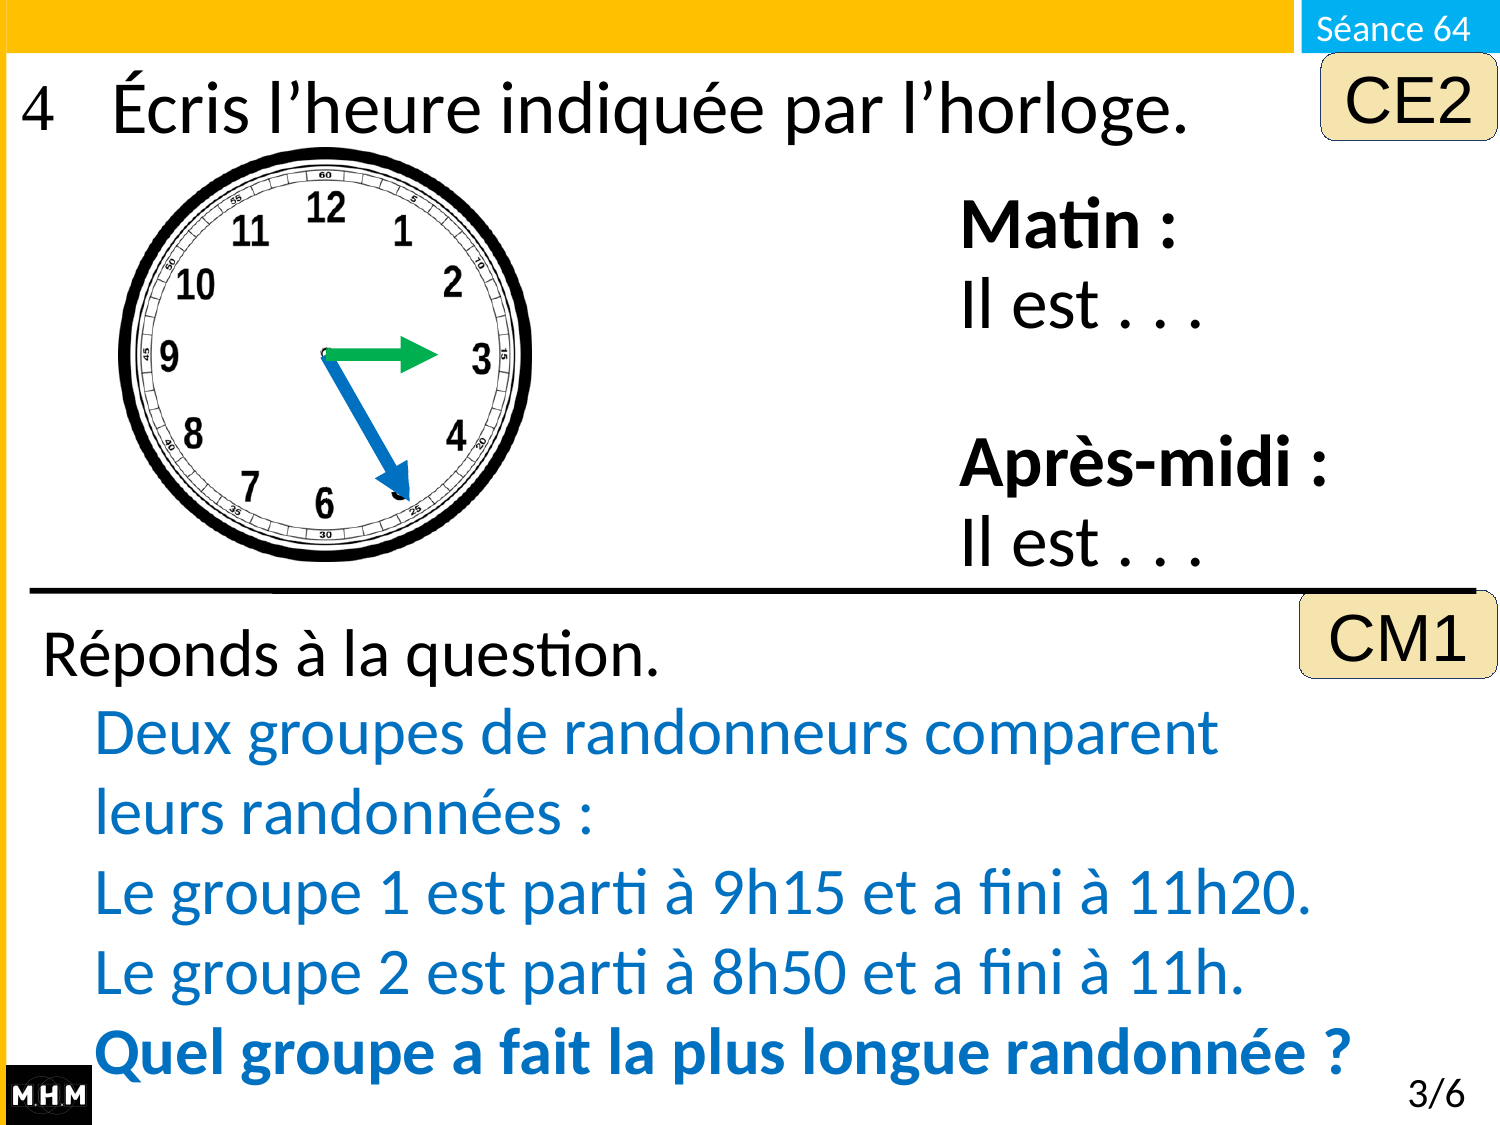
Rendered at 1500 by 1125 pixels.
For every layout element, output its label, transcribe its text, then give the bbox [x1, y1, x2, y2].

list 3/6 [1373, 1064, 1500, 1125]
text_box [117, 147, 532, 562]
text_box CE2 [1320, 52, 1498, 141]
title Écris l’heure indiquée par l’horloge. [96, 60, 1391, 160]
picture [6, 1065, 92, 1125]
text_box CM1 [1299, 590, 1498, 679]
text_box Deux groupes de randonneurs comparent leurs randonnées : Le groupe 1 est parti à 9h15 et a fini à 11h20. Le groupe 2 est parti à 8h50 et a fini à 11h. Quel groupe a fait la plus longue randonnée ? [79, 680, 1374, 1096]
text_box Réponds à la question. [28, 609, 695, 699]
text_box Matin : Il est . . . Après-midi : Il est . . . [944, 177, 1359, 590]
